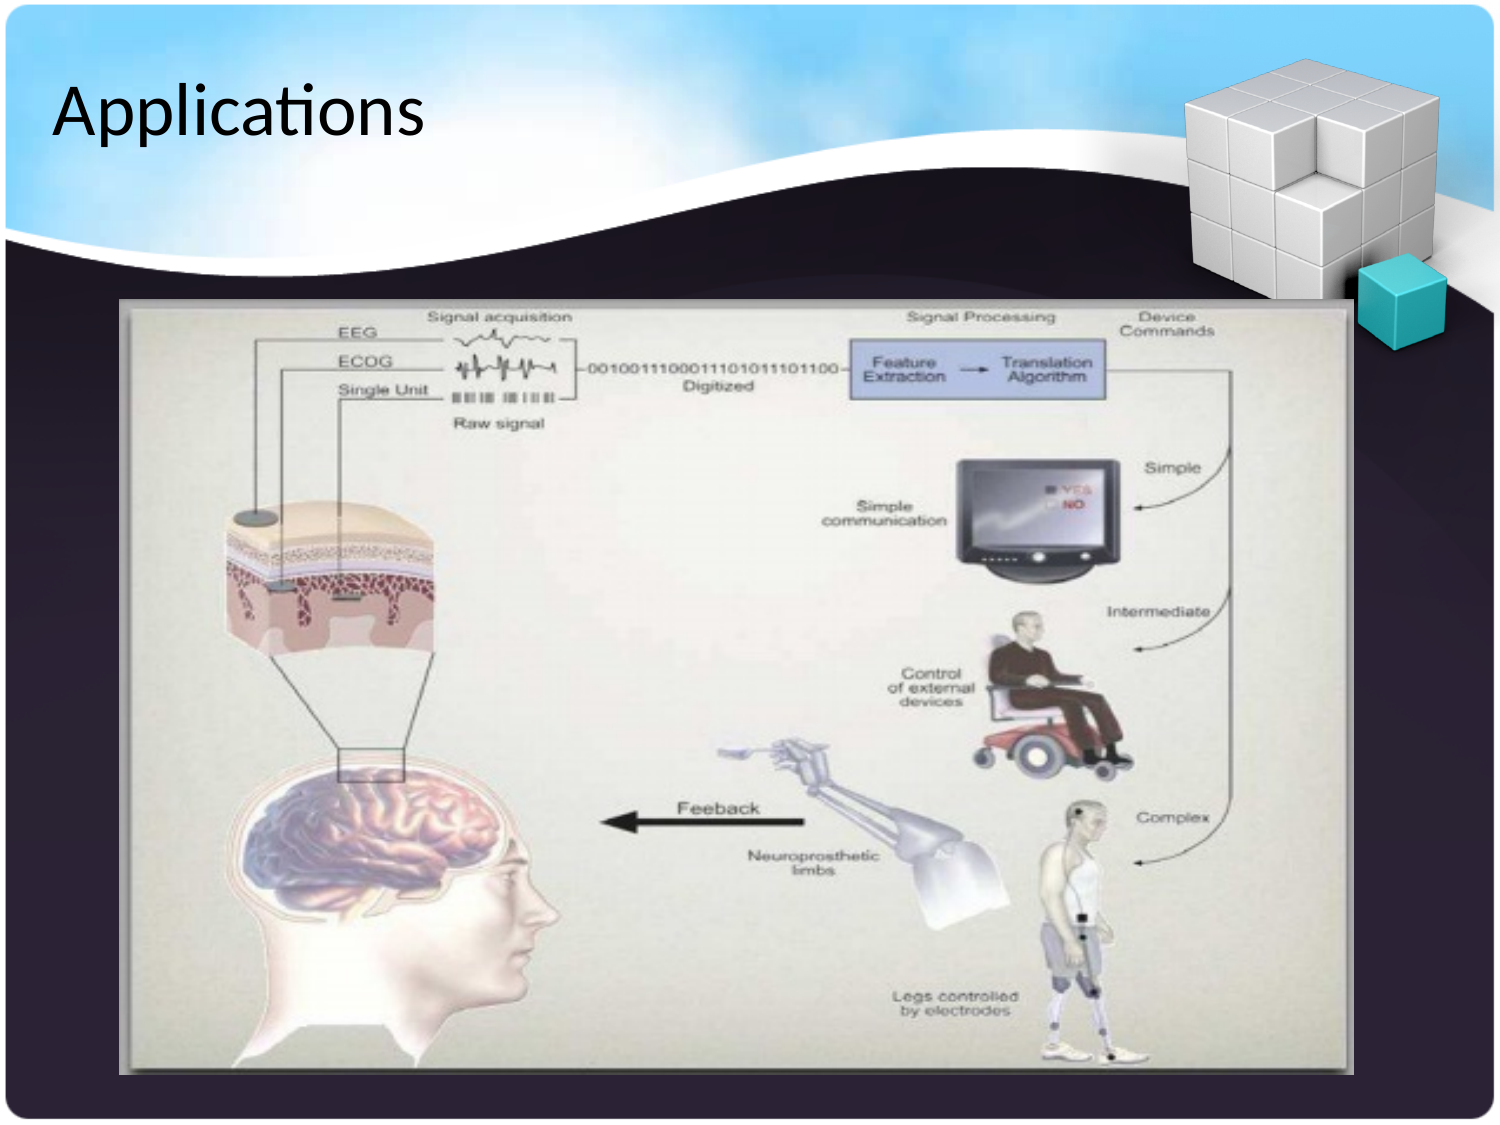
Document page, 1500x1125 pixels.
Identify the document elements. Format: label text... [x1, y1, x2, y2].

picture [0, 0, 1500, 1125]
title Applications [37, 10, 1188, 200]
